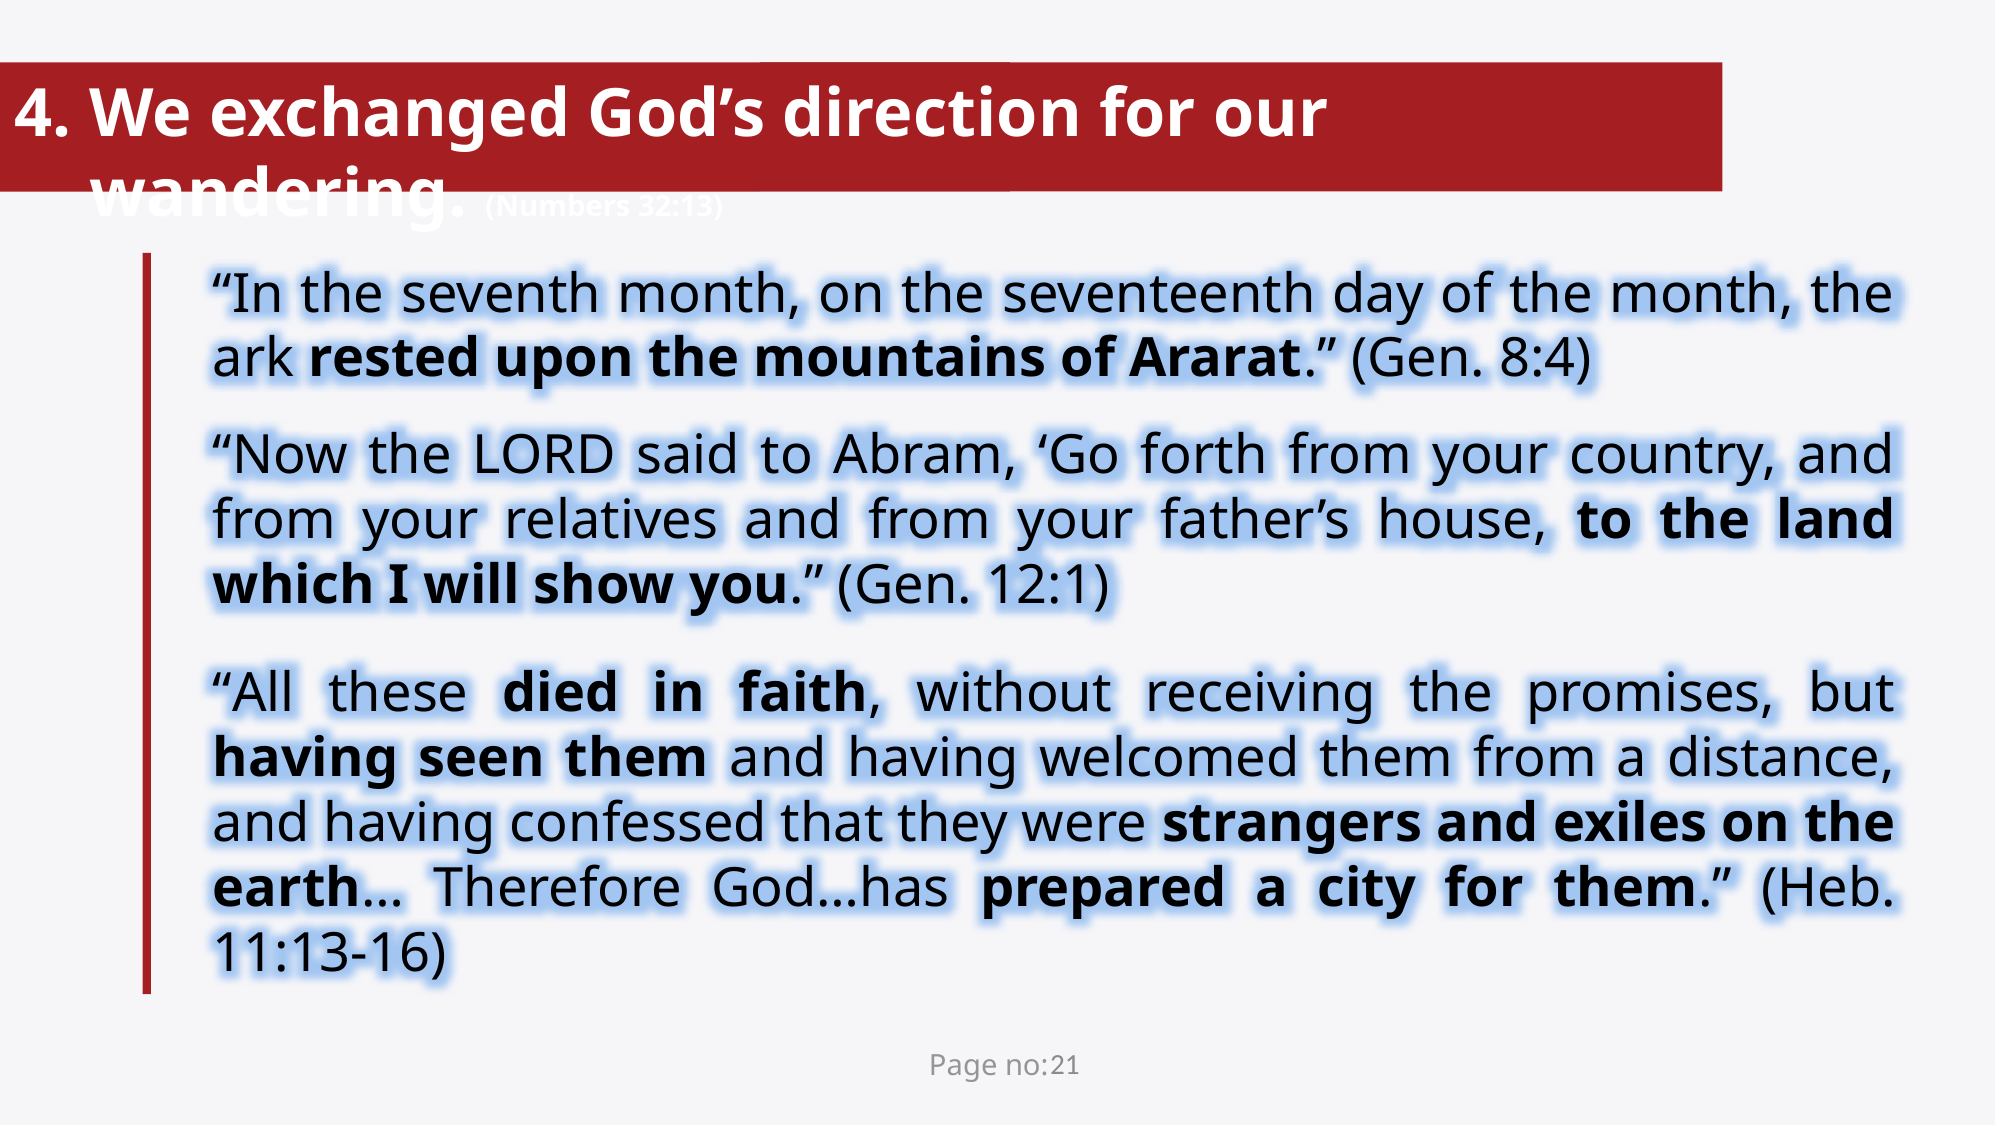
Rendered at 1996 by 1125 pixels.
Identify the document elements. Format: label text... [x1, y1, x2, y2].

text_box “All these died in faith, without receiving the promises, but having seen them and having welcomed them from a distance, and having confessed that they were strangers and exiles on the earth… Therefore God…has prepared a city for them.” (Heb. 11:13-16) [198, 649, 1911, 990]
text_box “Now the Lord said to Abram, ‘Go forth from your country, and from your relatives and from your father’s house, to the land which I will show you.” (Gen. 12:1) [198, 412, 1911, 623]
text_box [0, 62, 1723, 194]
text_box “In the seventh month, on the seventeenth day of the month, the ark rested upon the mountains of Ararat.” (Gen. 8:4) [198, 250, 1911, 396]
